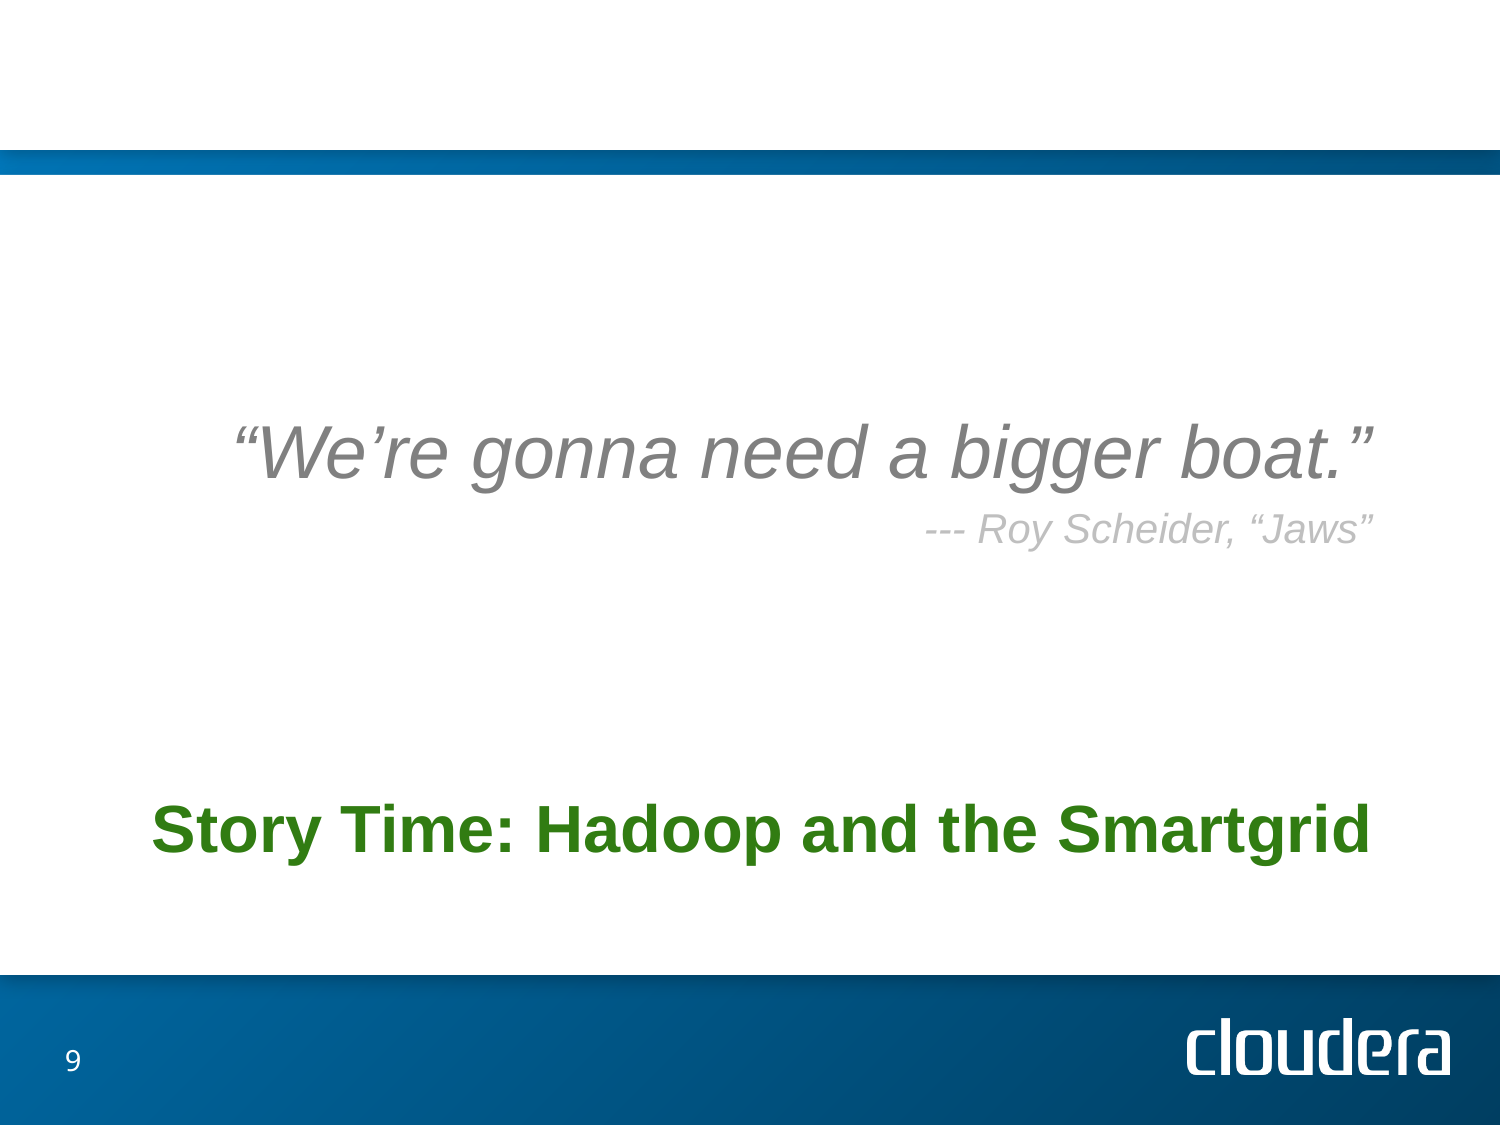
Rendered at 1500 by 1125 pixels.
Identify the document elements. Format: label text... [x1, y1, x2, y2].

text_box “We’re gonna need a bigger boat.” --- Roy Scheider, “Jaws” [112, 395, 1388, 642]
title Story Time: Hadoop and the Smartgrid [136, 772, 1425, 878]
slide_number 9 [50, 1031, 400, 1092]
picture [1187, 1018, 1450, 1075]
